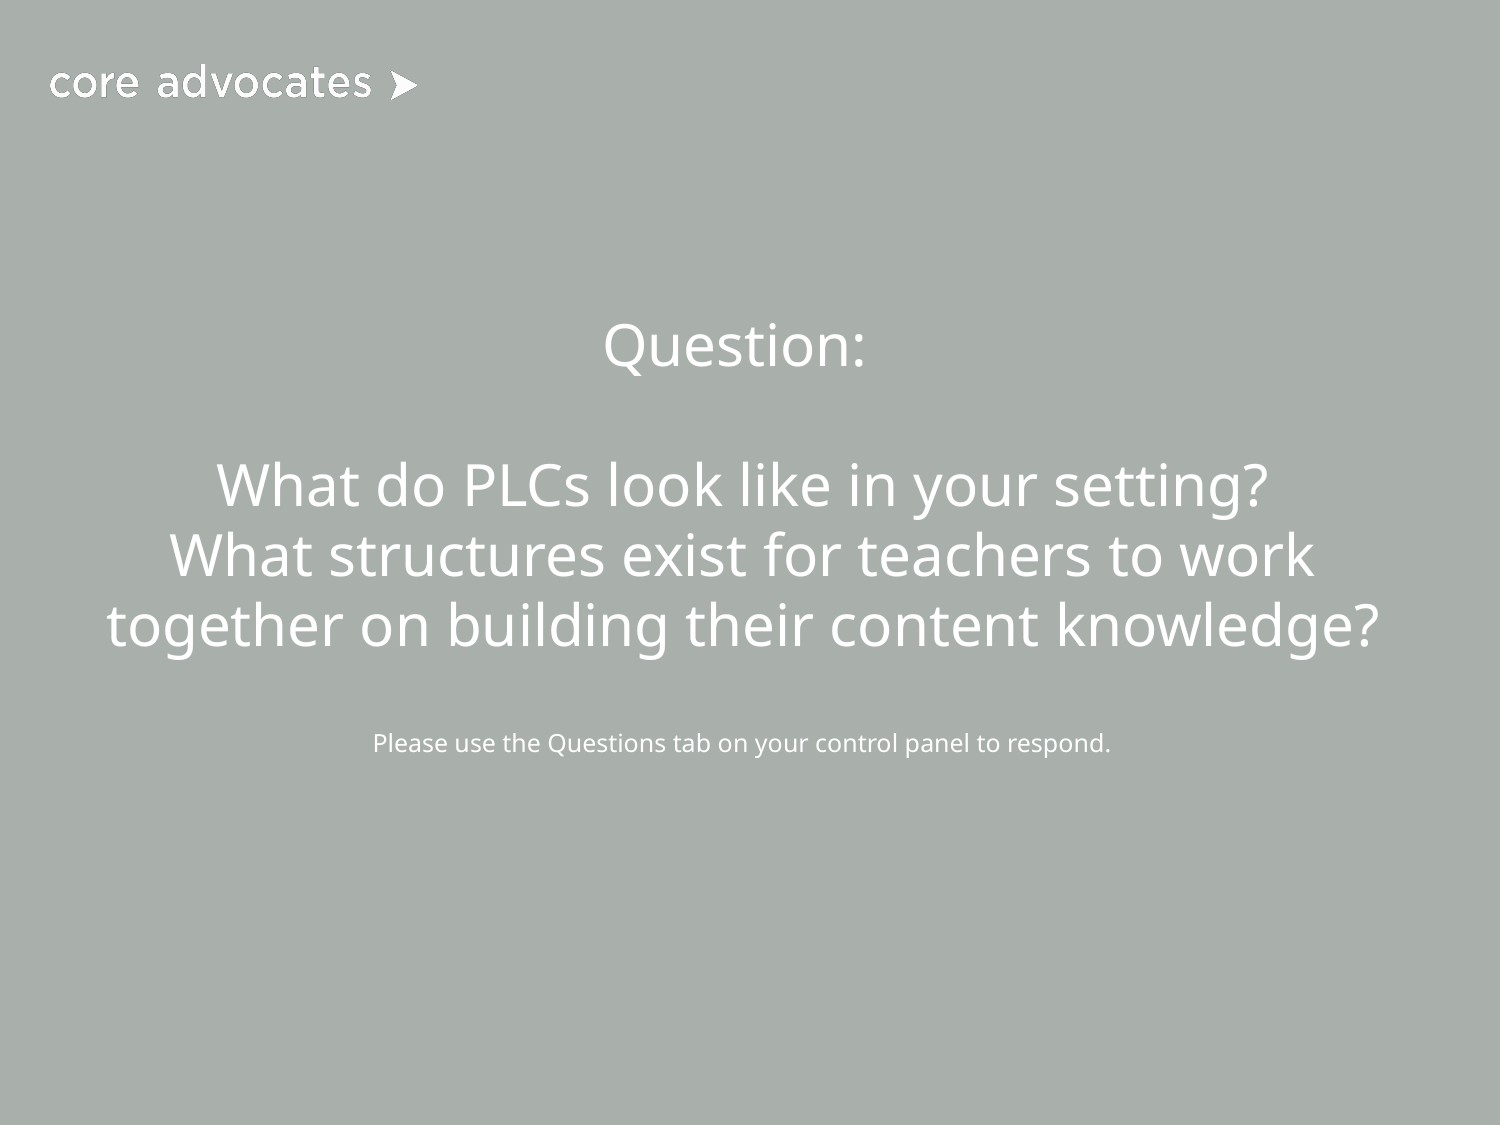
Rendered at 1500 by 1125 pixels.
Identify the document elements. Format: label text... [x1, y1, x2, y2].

title Question: What do PLCs look like in your setting? What structures exist for teachers to work together on building their content knowledge? Please use the Questions tab on your control panel to respond. [35, 330, 1450, 736]
picture [50, 64, 417, 100]
